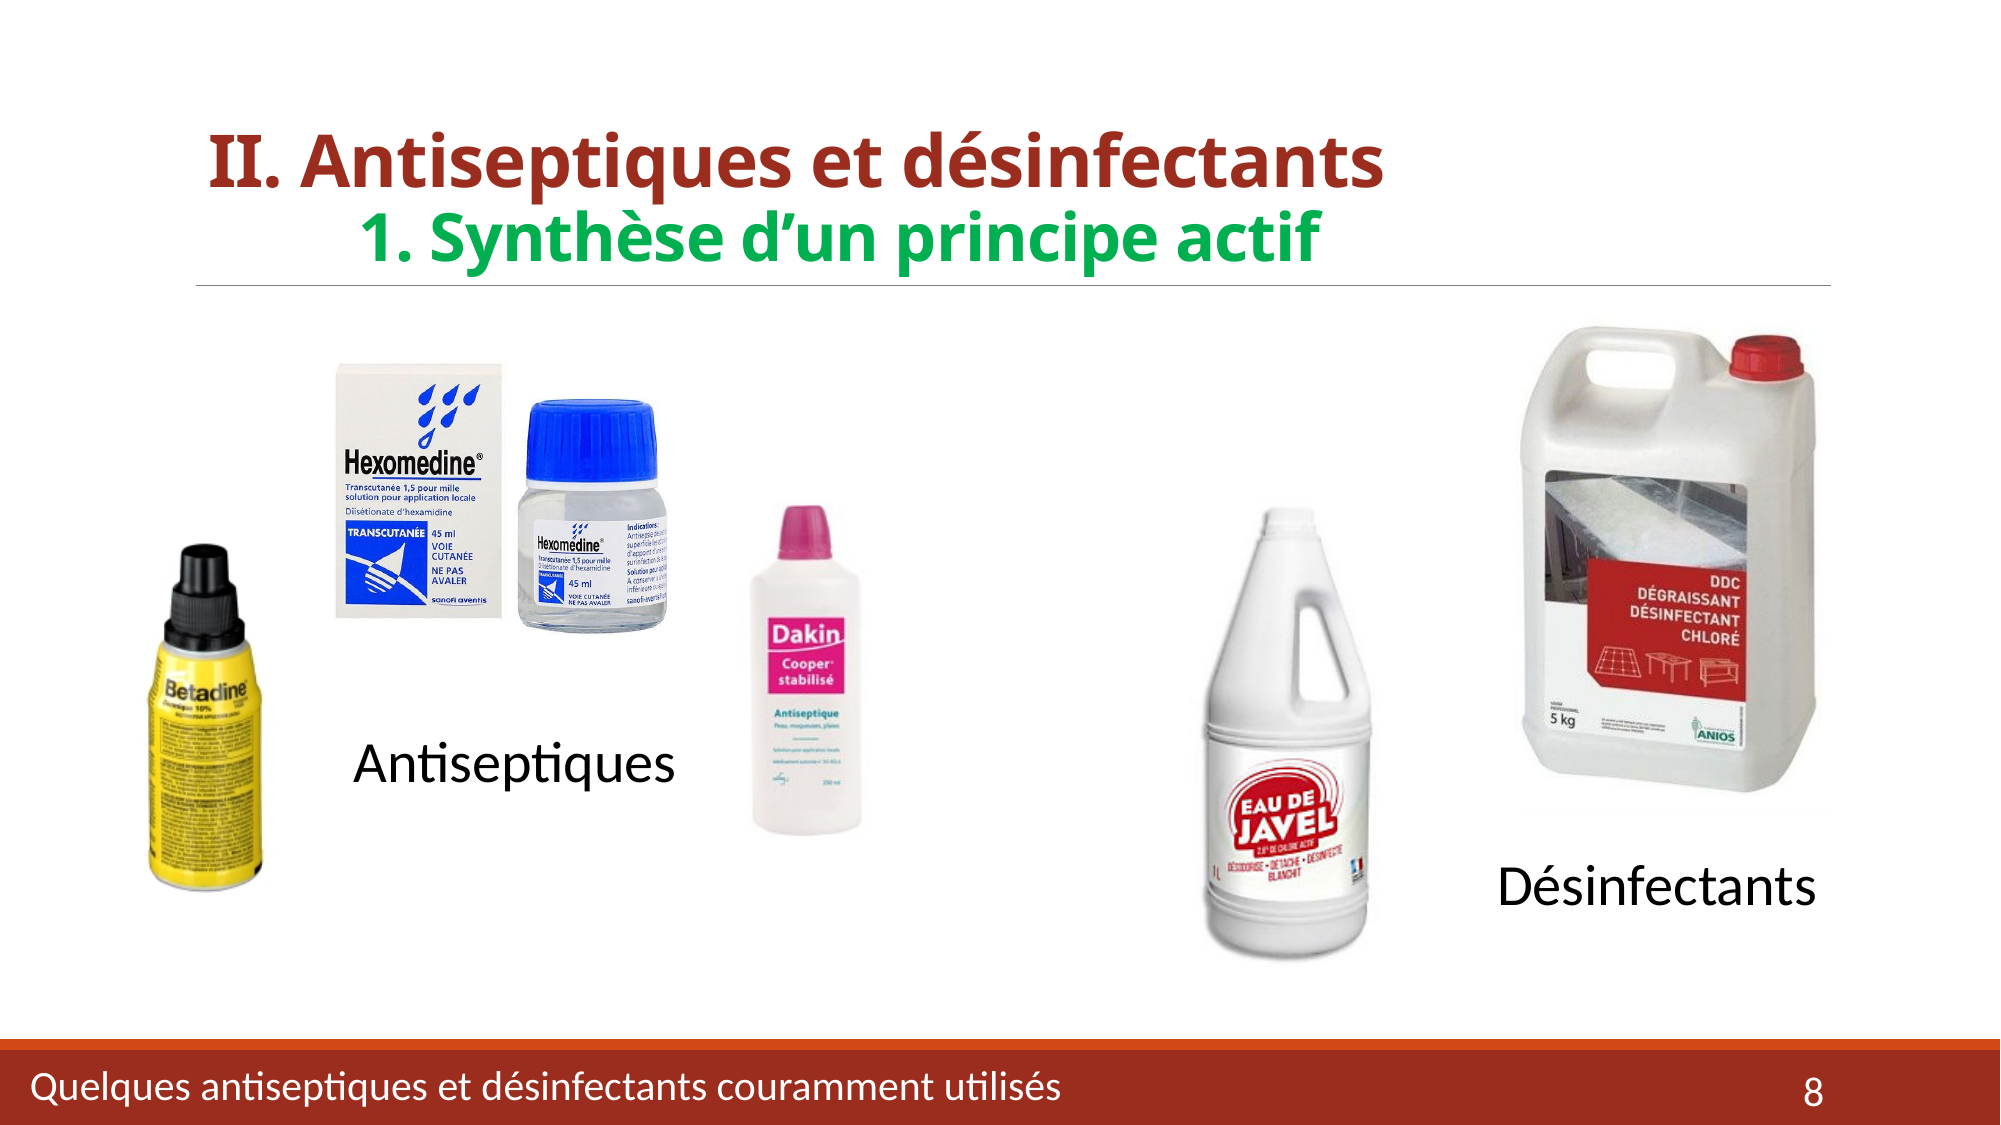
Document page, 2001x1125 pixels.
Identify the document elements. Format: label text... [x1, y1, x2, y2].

text_box II. Antiseptiques et désinfectants 1. Synthèse d’un principe actif [193, 45, 1844, 284]
picture [24, 308, 1832, 1009]
text_box Désinfectants [1530, 839, 1864, 925]
text_box Antiseptiques [385, 717, 466, 802]
text_box Quelques antiseptiques et désinfectants couramment utilisés [0, 1056, 2000, 1125]
